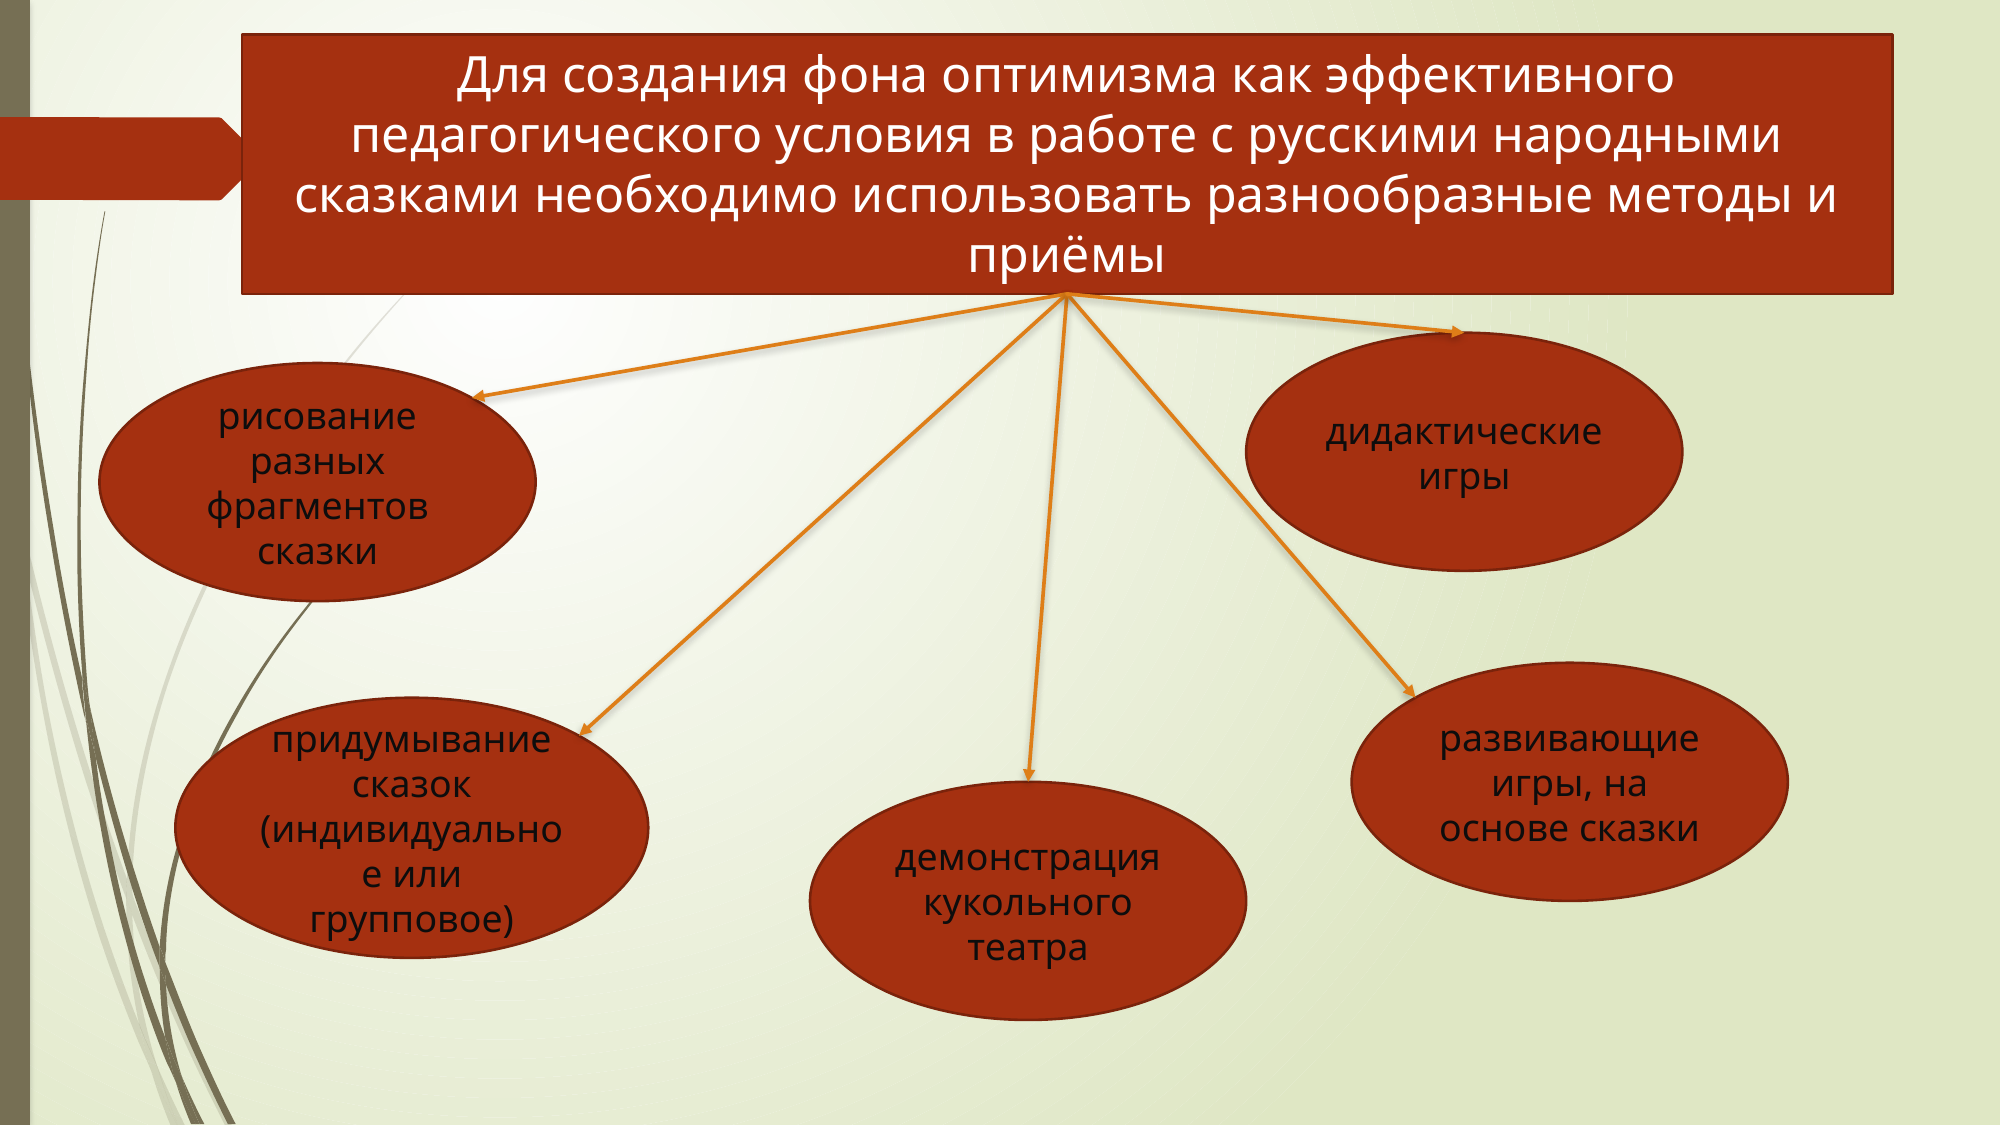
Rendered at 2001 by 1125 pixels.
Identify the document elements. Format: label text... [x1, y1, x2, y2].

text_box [471, 293, 578, 399]
title Для создания фона оптимизма как эффективного педагогического условия в работе с русскими народными сказками необходимо использовать разнообразные методы и приёмы [241, 33, 1894, 295]
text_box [1066, 339, 1416, 698]
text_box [1027, 293, 1068, 783]
text_box демонстрация кукольного театра [808, 780, 1248, 1022]
text_box рисование разных фрагментов сказки [98, 361, 537, 603]
text_box придумывание сказок (индивидуальное или групповое) [174, 696, 650, 960]
text_box дидактические игры [1420, 331, 1684, 573]
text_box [578, 293, 1027, 737]
text_box развивающие игры, на основе сказки [1350, 661, 1790, 903]
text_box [1066, 293, 1465, 333]
